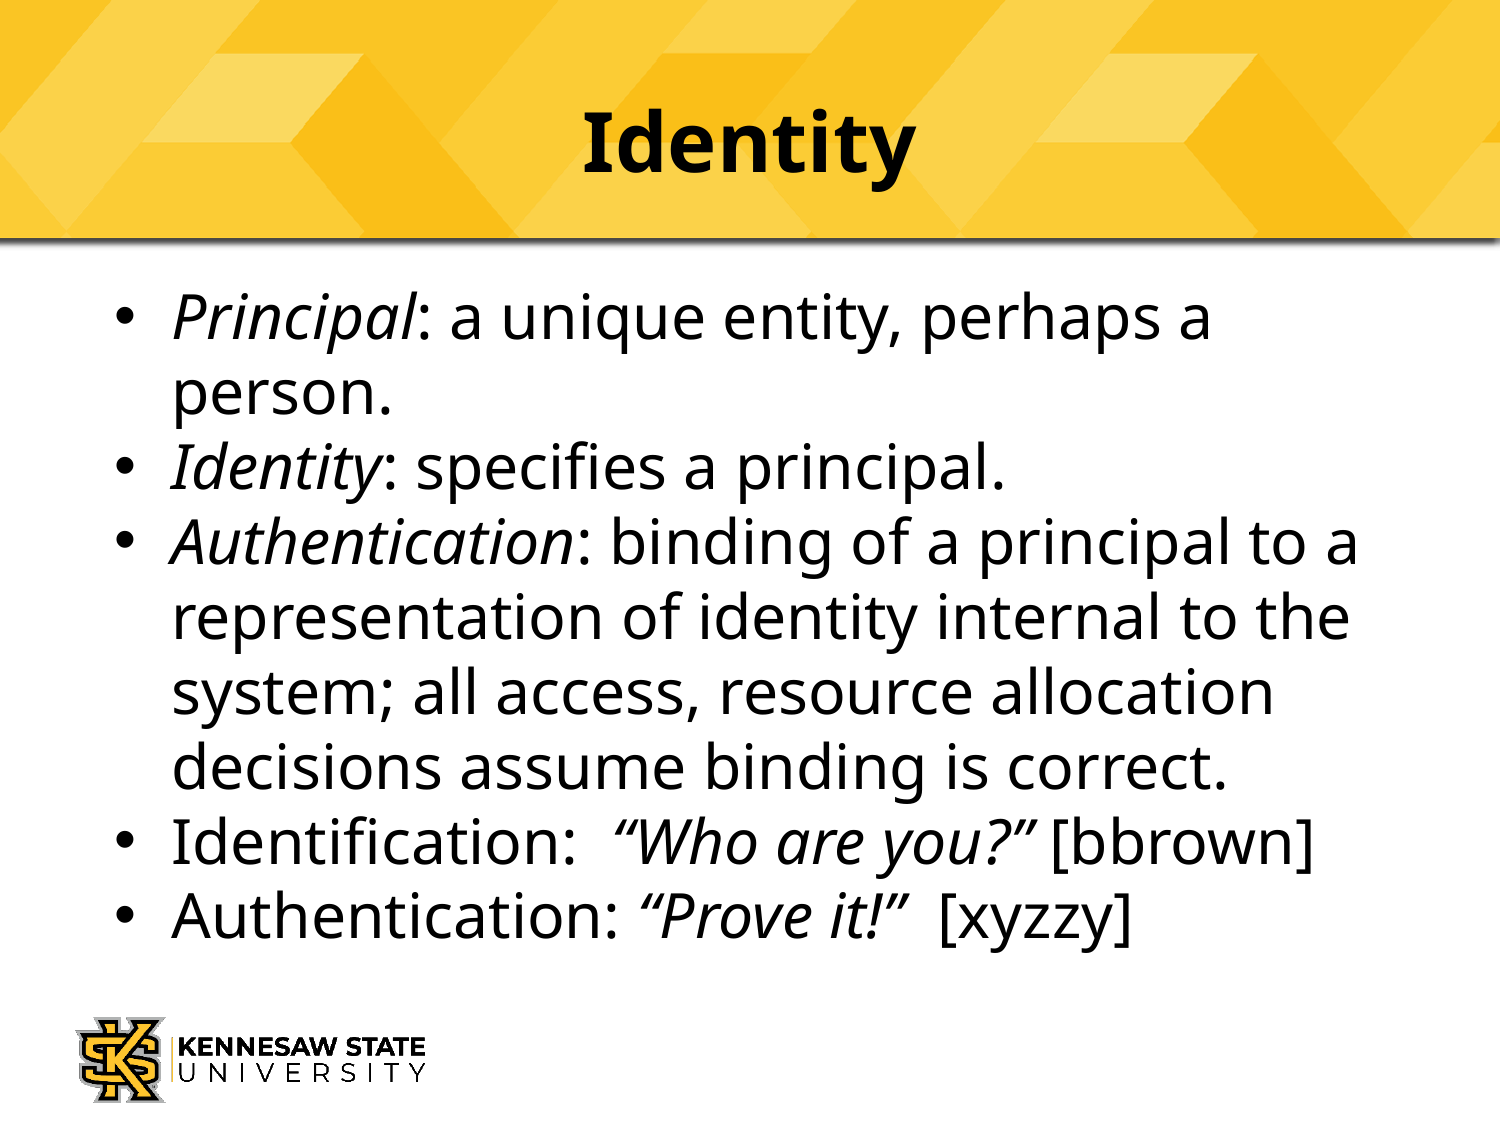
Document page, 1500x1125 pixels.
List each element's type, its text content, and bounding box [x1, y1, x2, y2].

title Identity [75, 45, 1425, 233]
list Principal: a unique entity, perhaps a person. Identity: specifies a principal. Authentication: binding of a principal to a representation of identity internal to the system; all access, resource allocation decisions assume binding is correct. Identification: “Who are you?” [bbrown] Authentication: “Prove it!” [xyzzy] [99, 269, 1450, 1065]
picture [0, 0, 1500, 251]
picture [75, 1017, 425, 1103]
